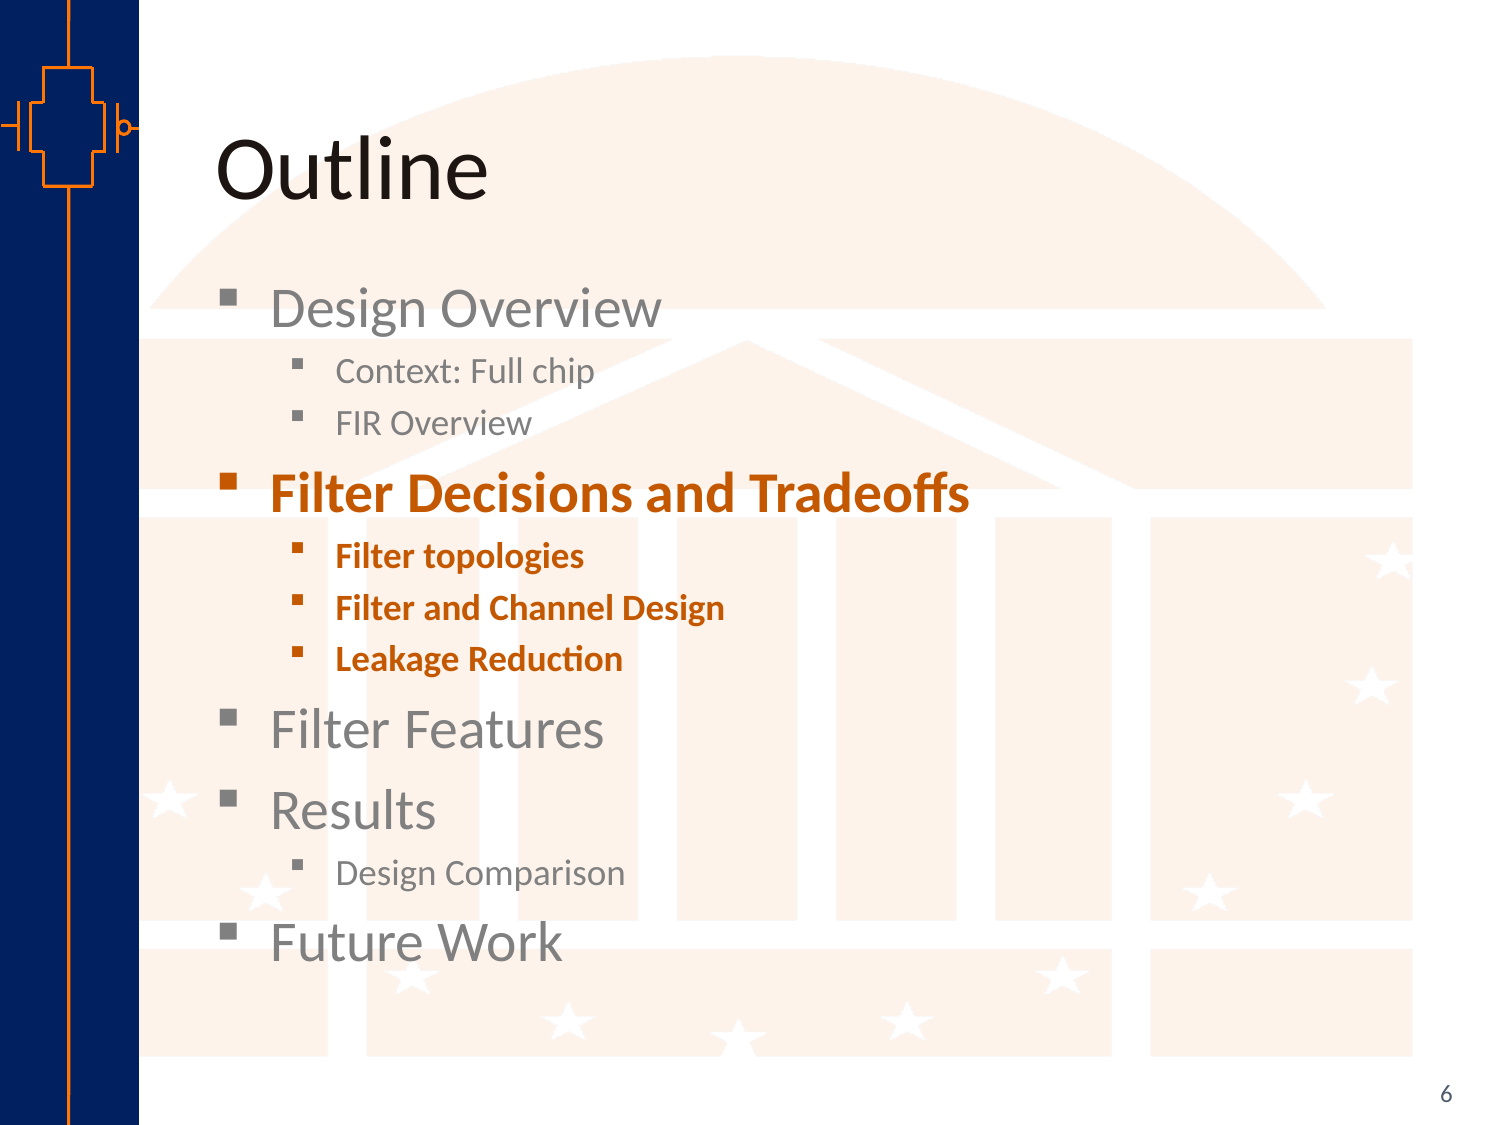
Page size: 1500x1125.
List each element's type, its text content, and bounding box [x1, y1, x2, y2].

slide_number 6 [1425, 1062, 1488, 1123]
list Design Overview Context: Full chip FIR Overview Filter Decisions and Tradeoffs Filter topologies Filter and Channel Design Leakage Reduction Filter Features Results Design Comparison Future Work [200, 262, 1425, 988]
title Outline [200, 37, 1388, 225]
